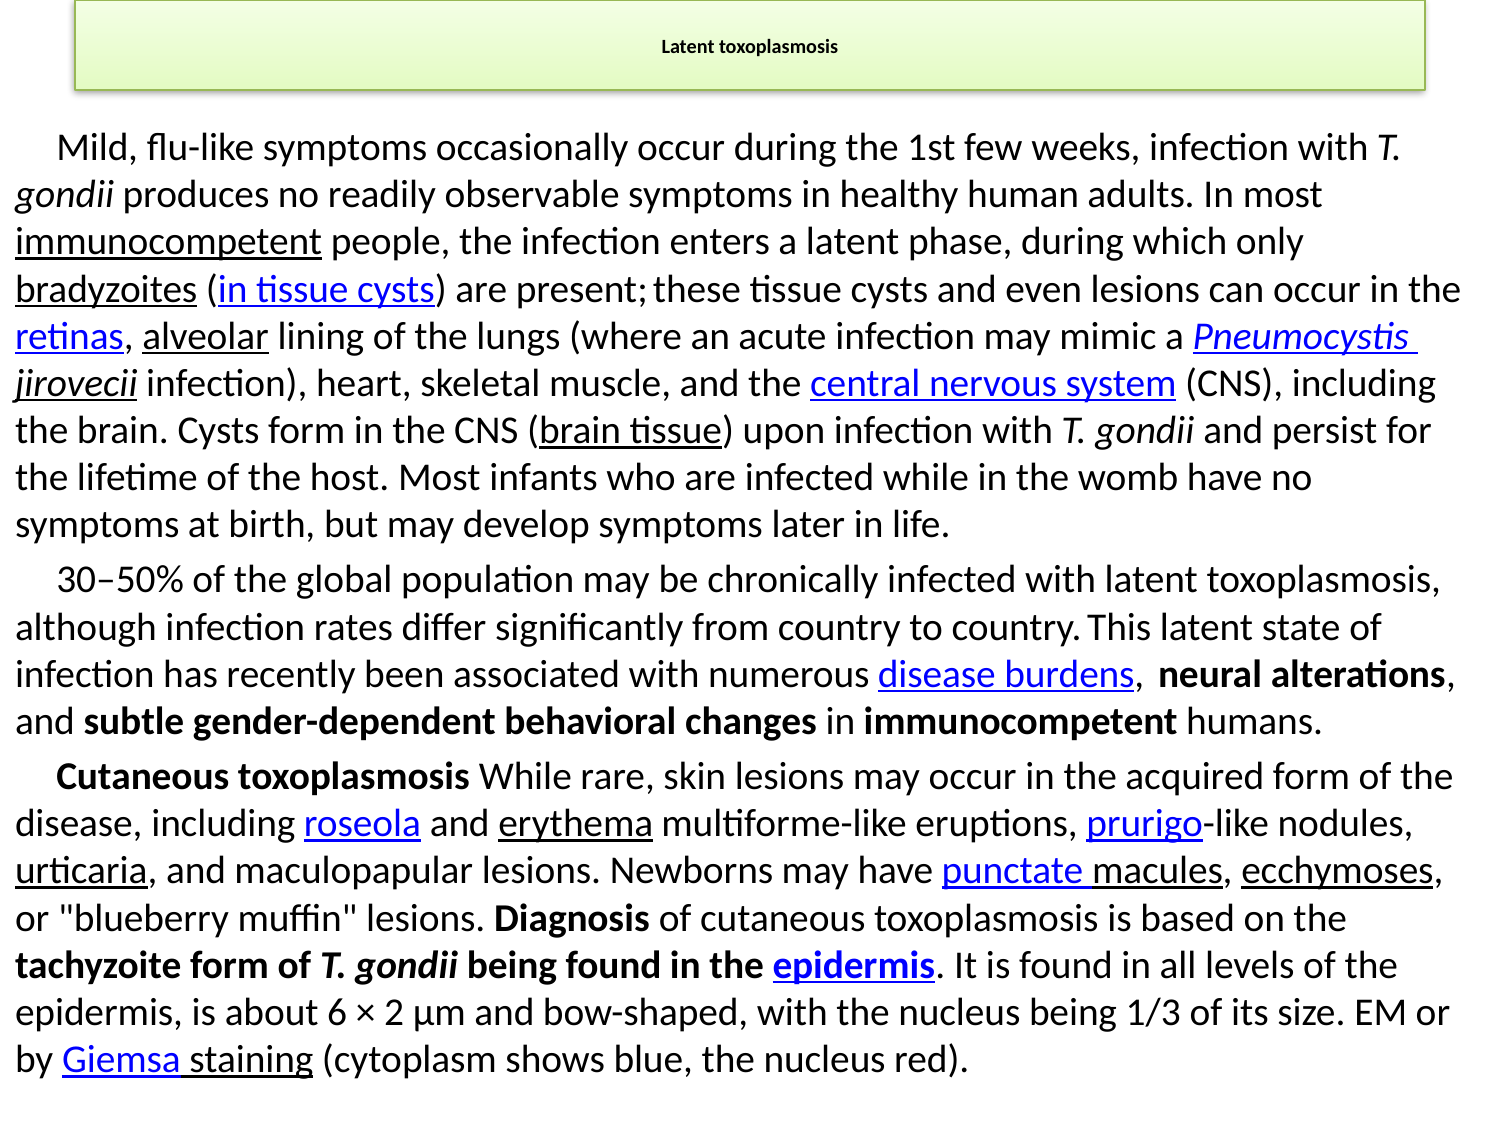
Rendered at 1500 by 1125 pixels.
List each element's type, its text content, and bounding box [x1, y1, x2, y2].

title Latent toxoplasmosis [74, 0, 1426, 91]
list Mild, flu-like symptoms occasionally occur during the 1st few weeks, infection with T. gondii produces no readily observable symptoms in healthy human adults. In most immunocompetent people, the infection enters a latent phase, during which only bradyzoites (in tissue cysts) are present; these tissue cysts and even lesions can occur in the retinas, alveolar lining of the lungs (where an acute infection may mimic a Pneumocystis jirovecii infection), heart, skeletal muscle, and the central nervous system (CNS), including the brain. Cysts form in the CNS (brain tissue) upon infection with T. gondii and persist for the lifetime of the host. Most infants who are infected while in the womb have no symptoms at birth, but may develop symptoms later in life. 30–50% of the global population may be chronically infected with latent toxoplasmosis, although infection rates differ significantly from country to country. This latent state of infection has recently been associated with numerous disease burdens, neural alterations, and subtle gender-dependent behavioral changes in immunocompetent humans. Cutaneous toxoplasmosis While rare, skin lesions may occur in the acquired form of the disease, including roseola and erythema multiforme-like eruptions, prurigo-like nodules, urticaria, and maculopapular lesions. Newborns may have punctate macules, ecchymoses, or "blueberry muffin" lesions. Diagnosis of cutaneous toxoplasmosis is based on the tachyzoite form of T. gondii being found in the epidermis. It is found in all levels of the epidermis, is about 6 × 2 μm and bow-shaped, with the nucleus being 1/3 of its size. EM or by Giemsa staining (cytoplasm shows blue, the nucleus red). [0, 113, 1500, 1125]
